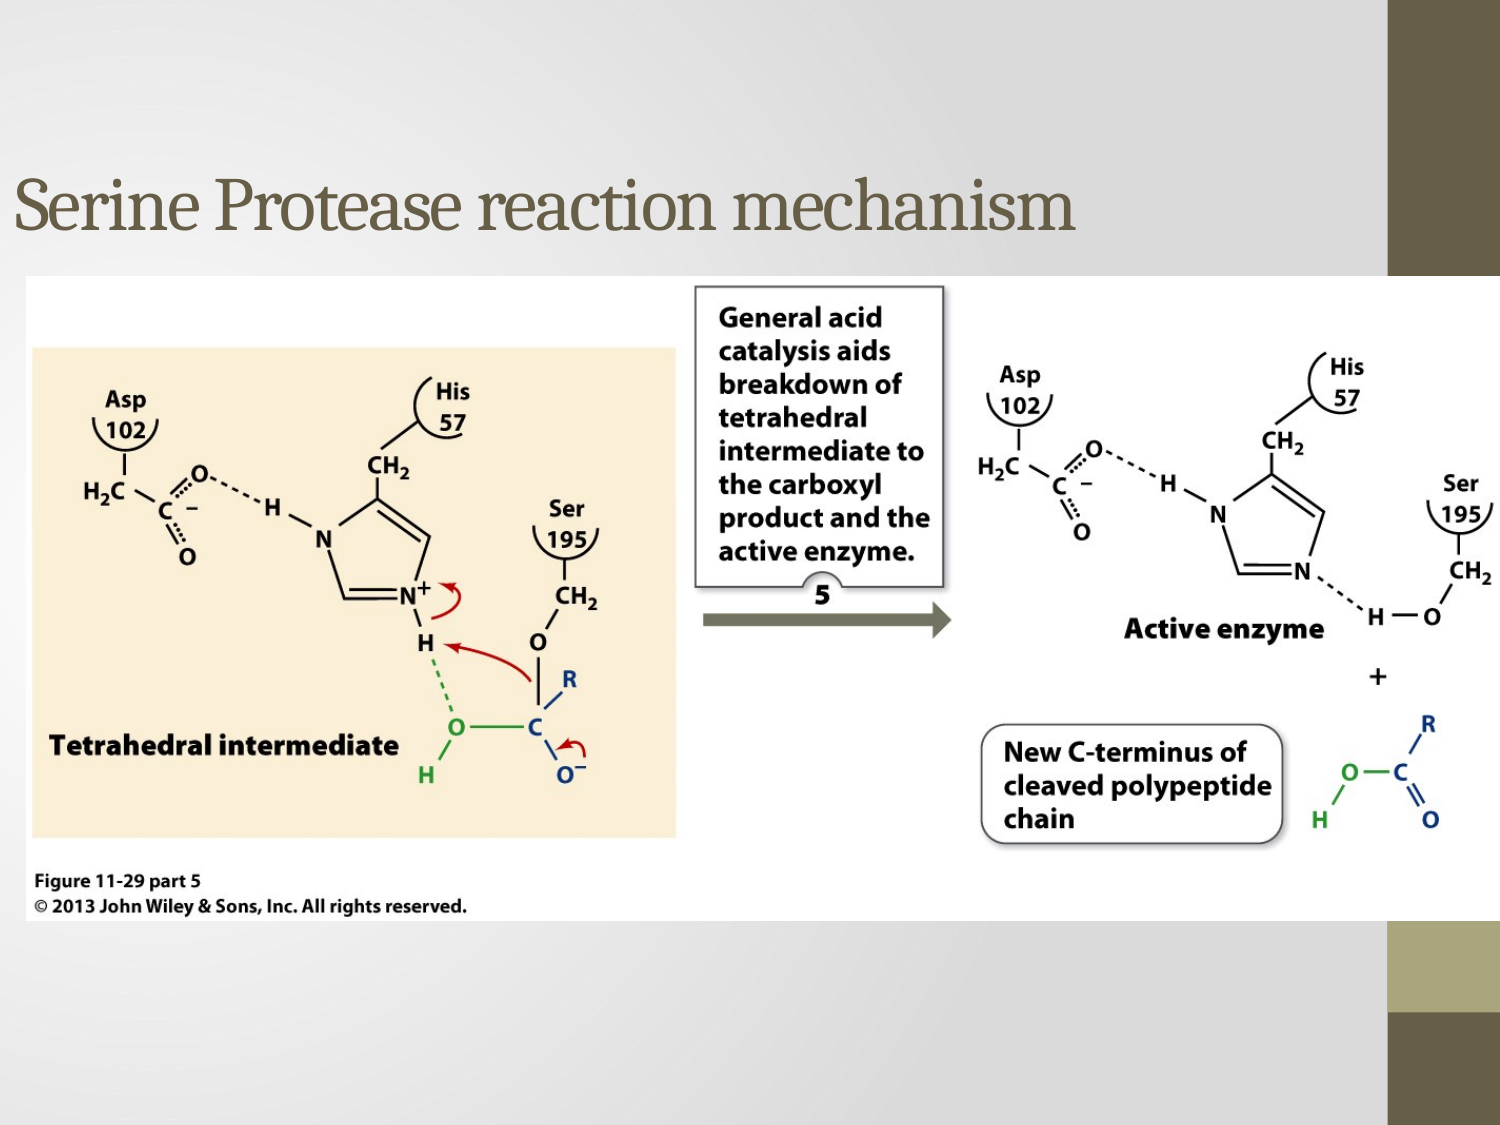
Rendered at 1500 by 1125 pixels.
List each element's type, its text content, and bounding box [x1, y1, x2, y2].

title Serine Protease reaction mechanism [0, 118, 1164, 282]
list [26, 276, 1500, 922]
